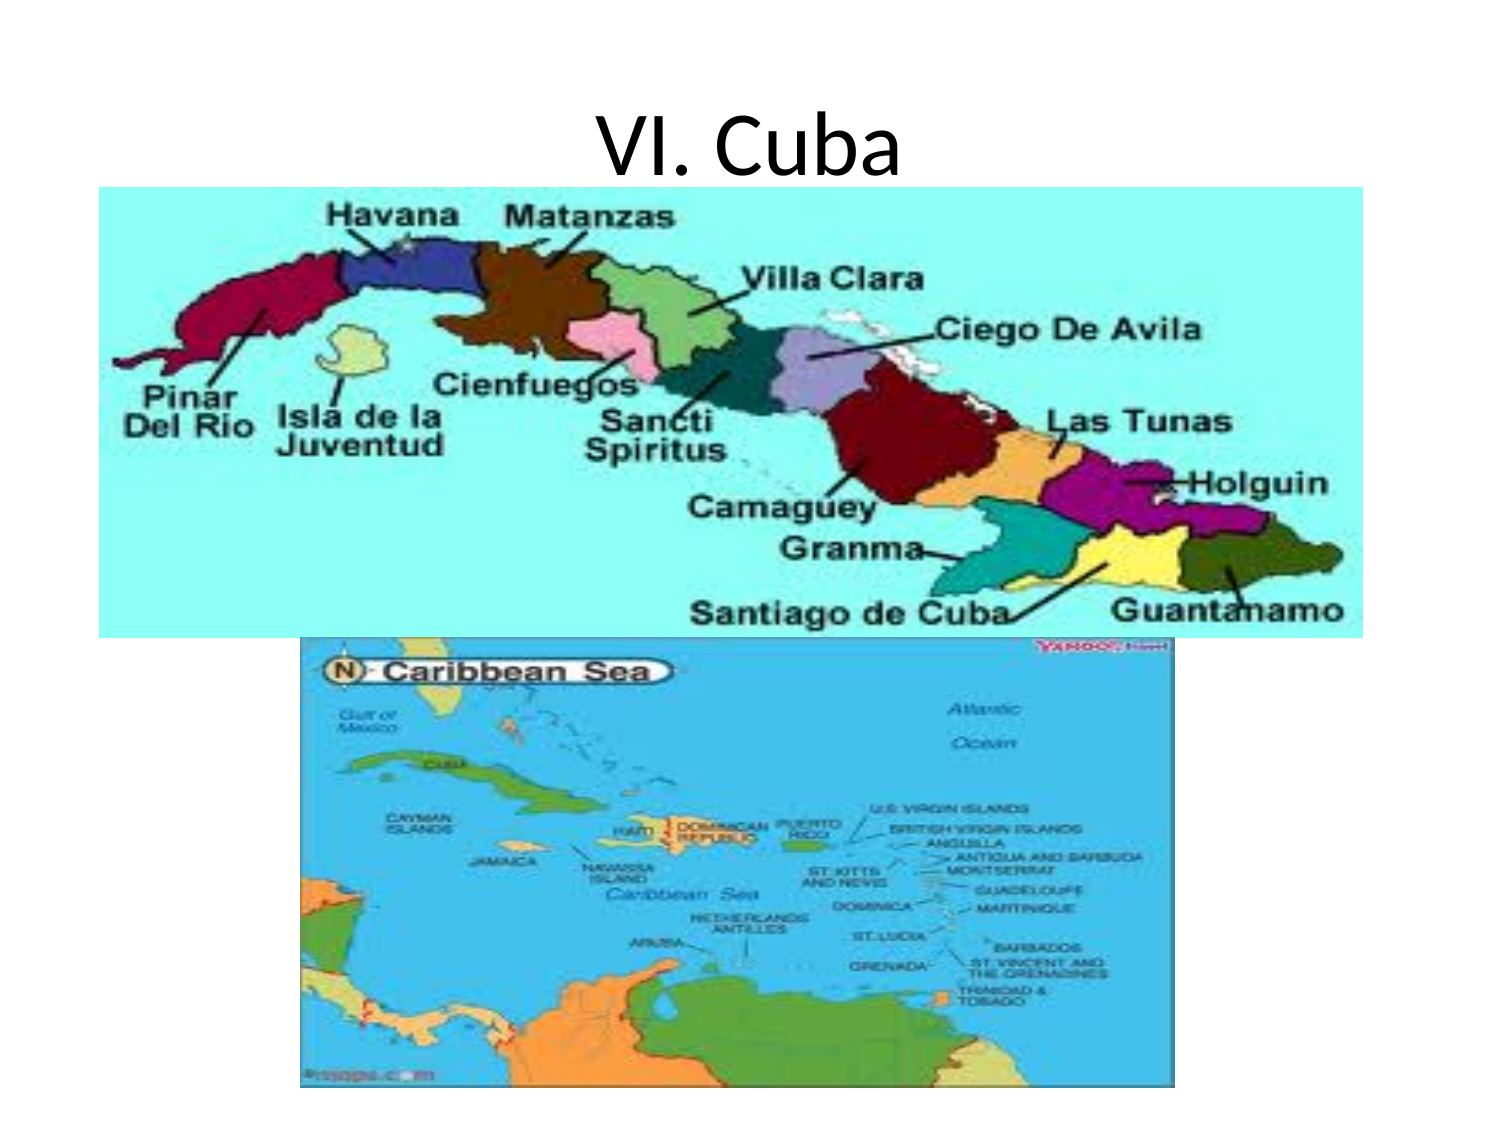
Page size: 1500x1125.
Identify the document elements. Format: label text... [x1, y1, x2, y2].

title VI. Cuba [75, 45, 1425, 233]
picture [99, 187, 1363, 1088]
